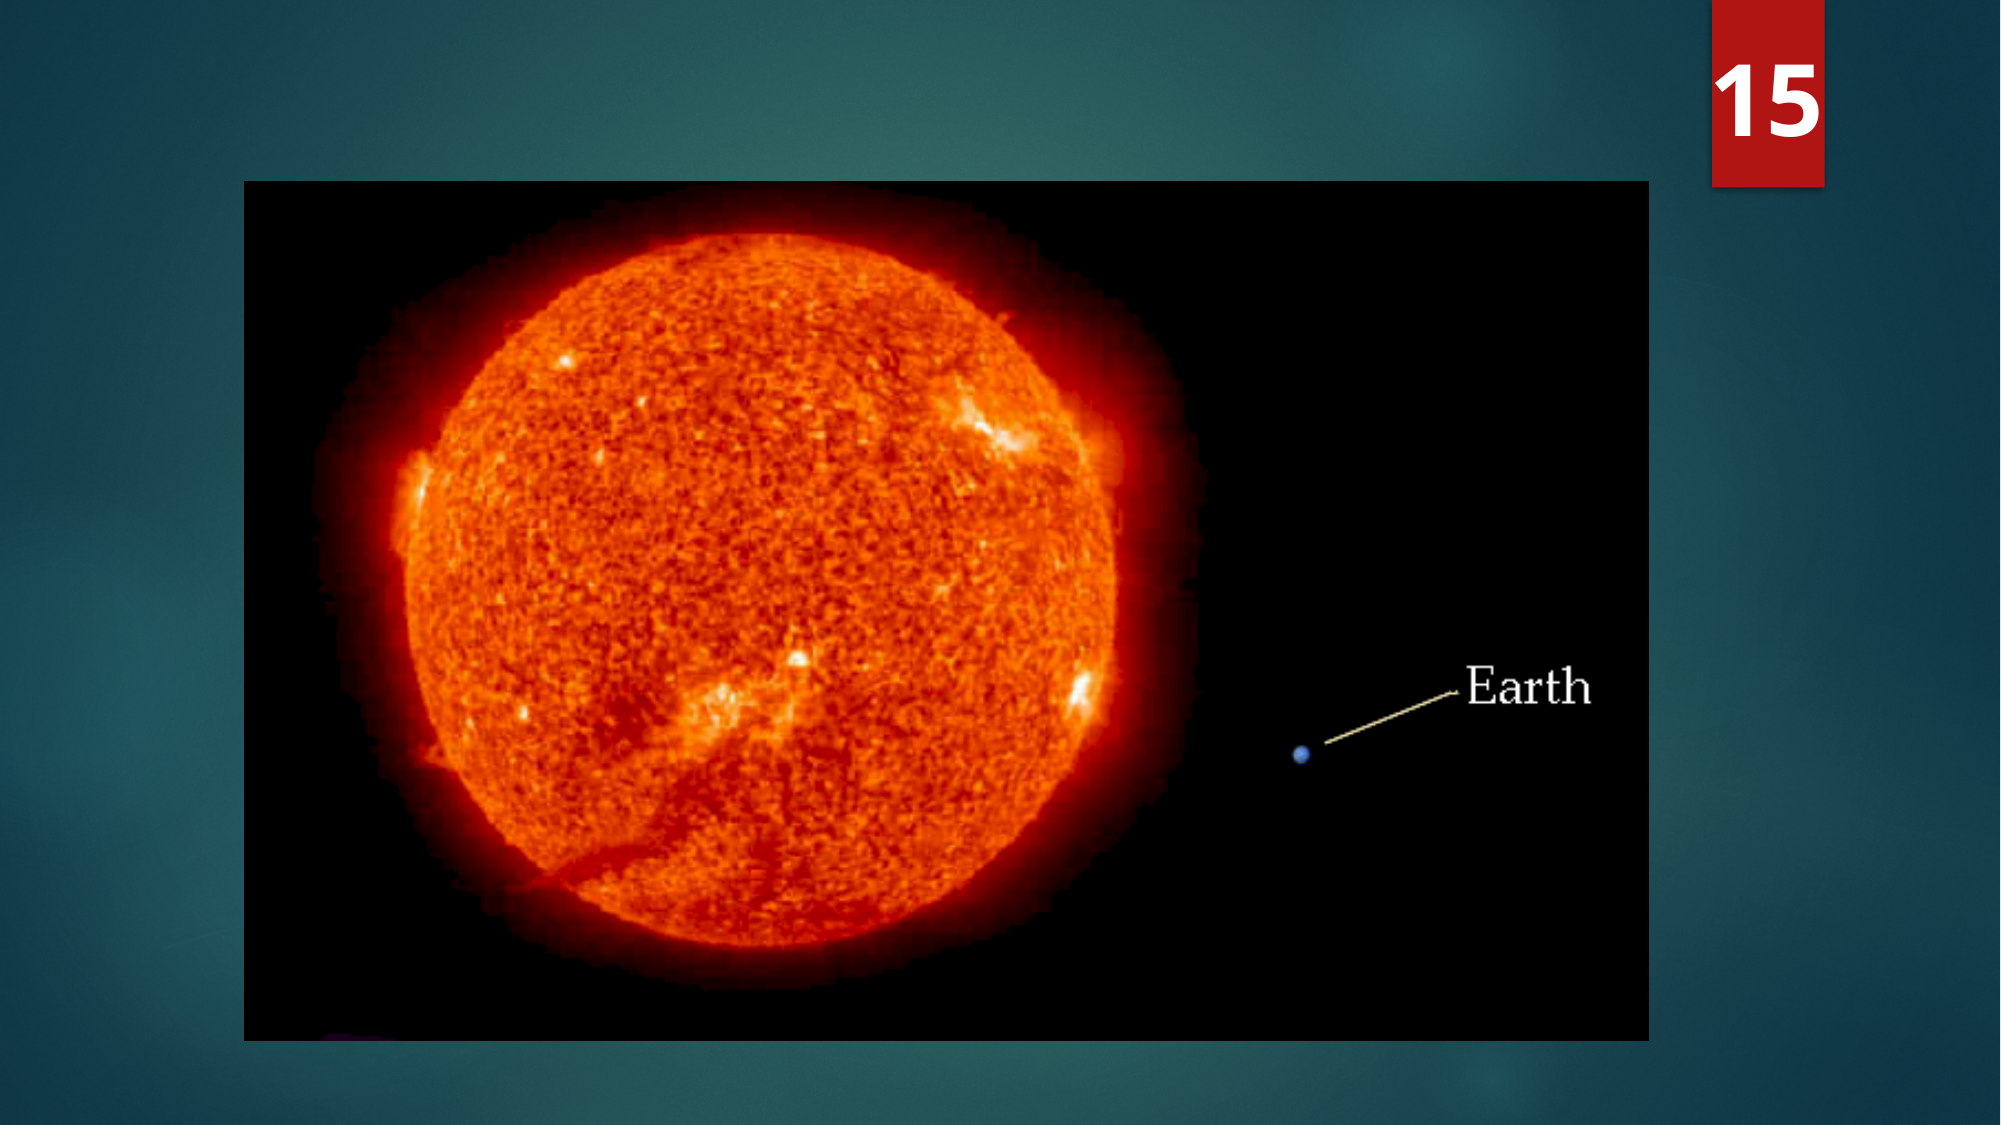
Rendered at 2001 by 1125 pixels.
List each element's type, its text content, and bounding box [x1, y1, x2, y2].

picture [0, 0, 1649, 1125]
text_box 15 [1694, 29, 1890, 164]
